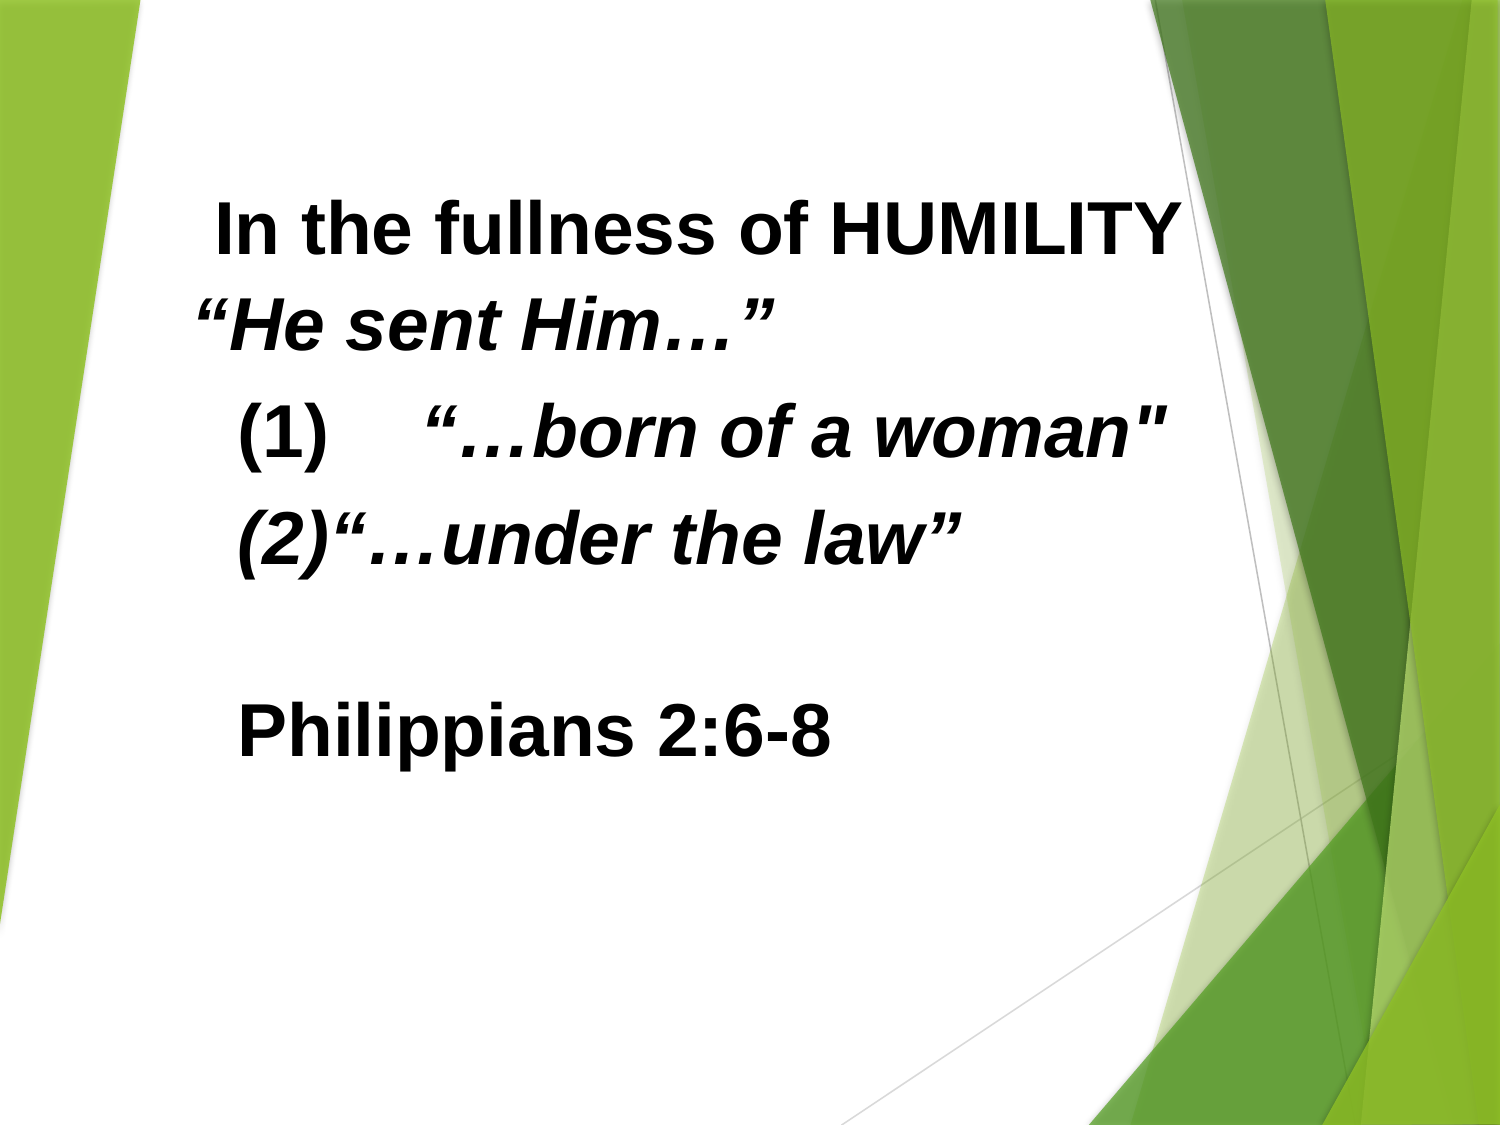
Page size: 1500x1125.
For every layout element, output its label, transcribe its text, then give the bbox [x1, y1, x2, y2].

text_box In the fullness of HUMILITY “He sent Him…” (1) “…born of a woman" “…under the law” Philippians 2:6-8 [166, 165, 1313, 780]
